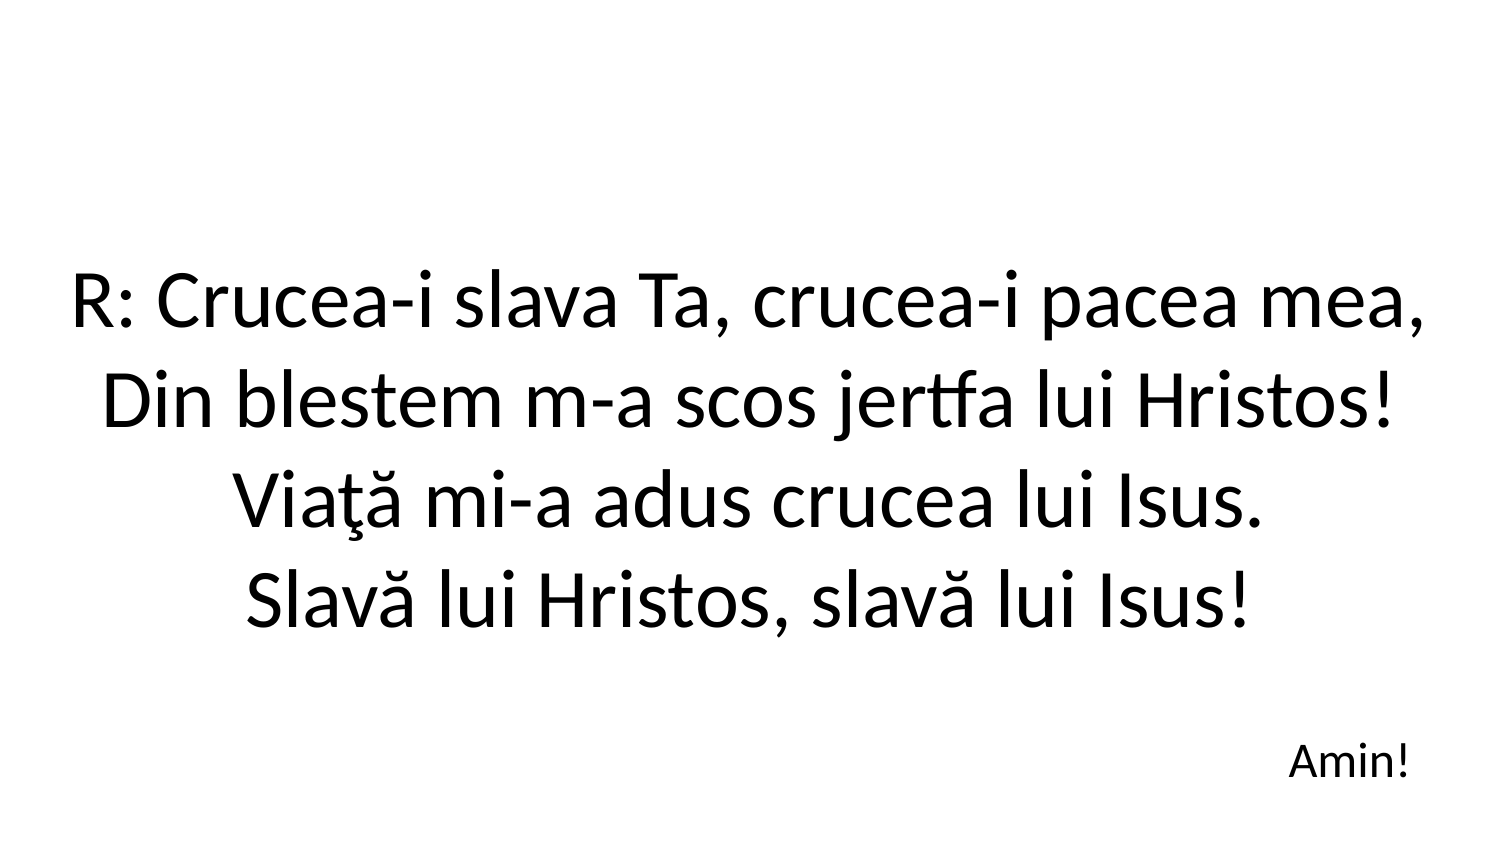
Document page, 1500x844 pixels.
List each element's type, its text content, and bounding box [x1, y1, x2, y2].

text_box R: Crucea-i slava Ta, crucea-i pacea mea, Din blestem m-a scos jertfa lui Hristos! Viaţă mi-a adus crucea lui Isus. Slavă lui Hristos, slavă lui Isus! [56, 192, 1444, 652]
text_box Amin! [1273, 674, 1427, 795]
